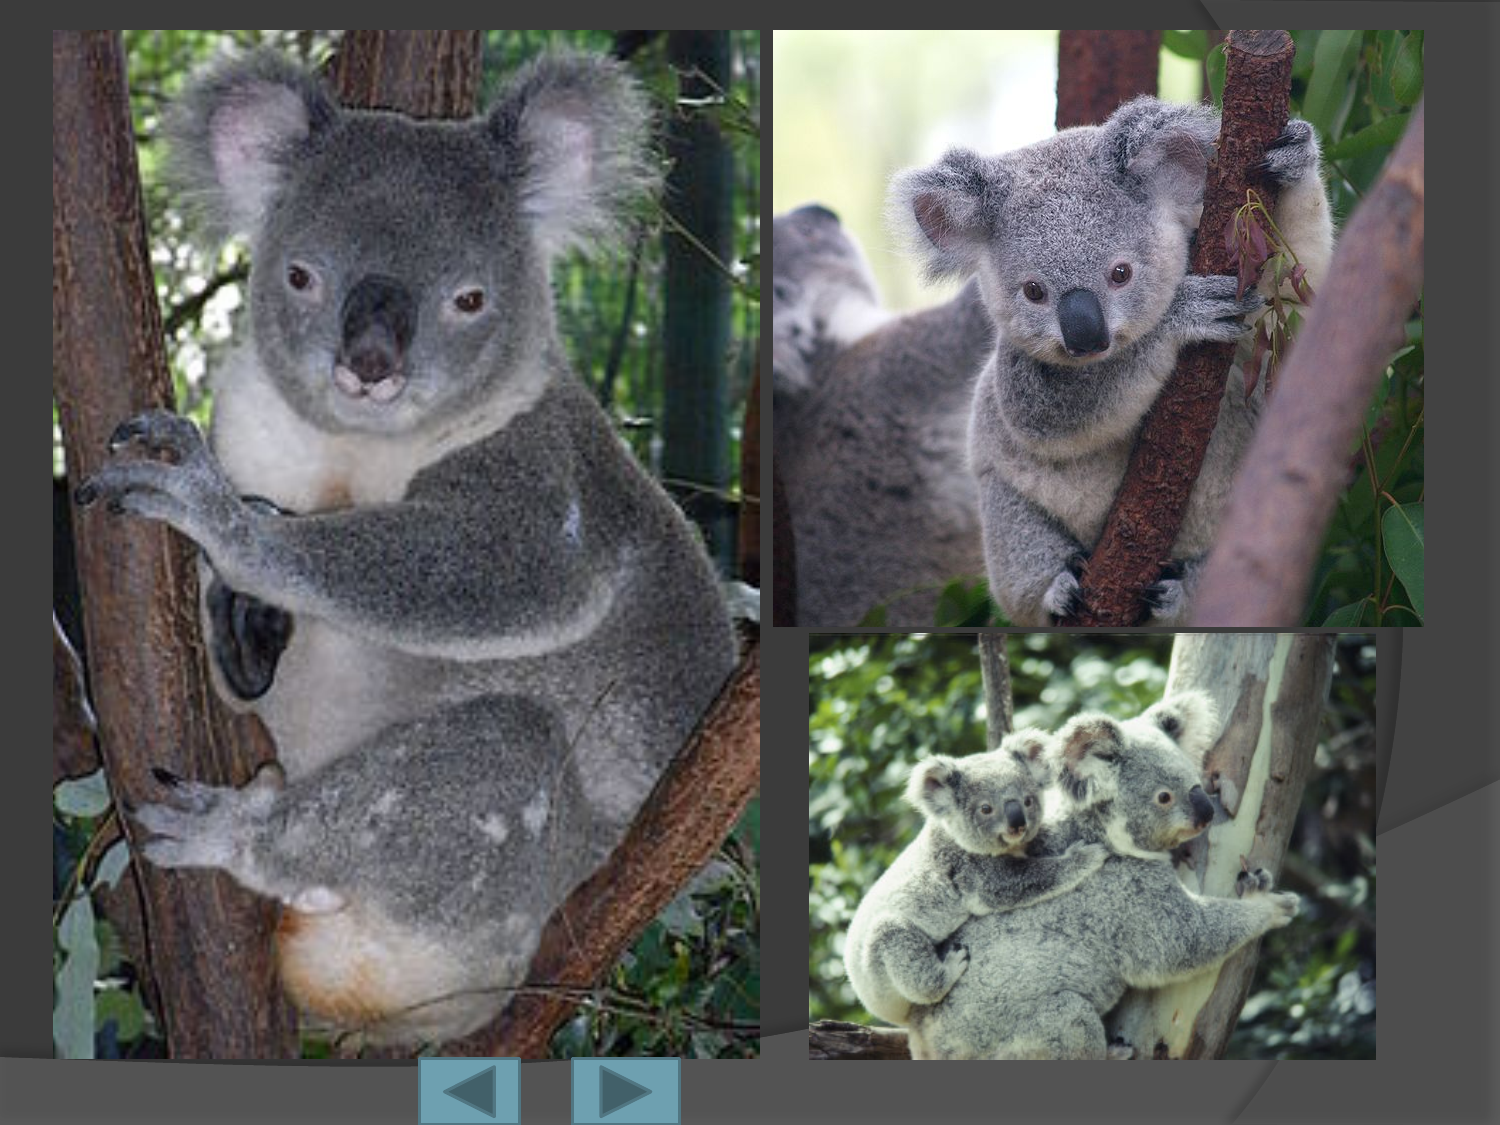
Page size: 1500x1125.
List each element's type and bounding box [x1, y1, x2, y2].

picture [773, 30, 1424, 628]
text_box [571, 1069, 681, 1125]
picture [808, 633, 1377, 1060]
picture [52, 30, 760, 1059]
text_box [418, 1069, 521, 1125]
